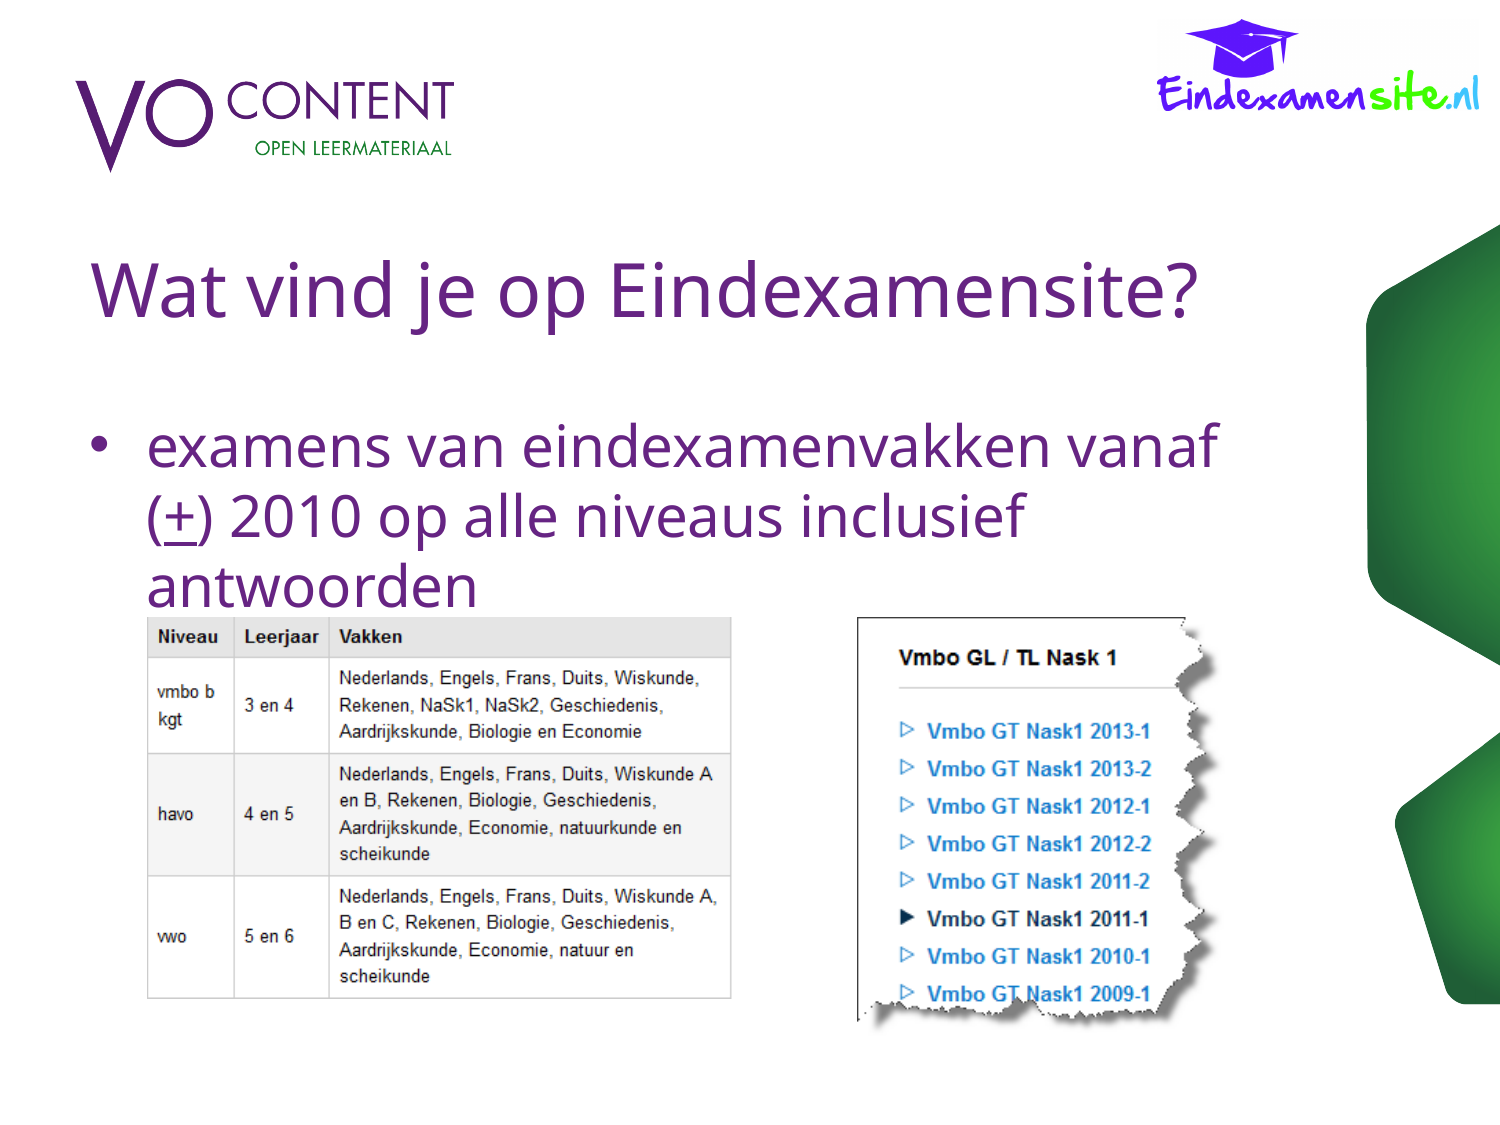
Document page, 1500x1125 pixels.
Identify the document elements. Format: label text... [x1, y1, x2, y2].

list examens van eindexamenvakken vanaf (+) 2010 op alle niveaus inclusief antwoorden [75, 401, 1386, 905]
picture [75, 79, 454, 173]
picture [146, 616, 733, 1000]
picture [1366, 222, 1500, 1005]
title Wat vind je op Eindexamensite? [75, 177, 1319, 399]
picture [857, 616, 1225, 1037]
picture [1157, 19, 1480, 111]
